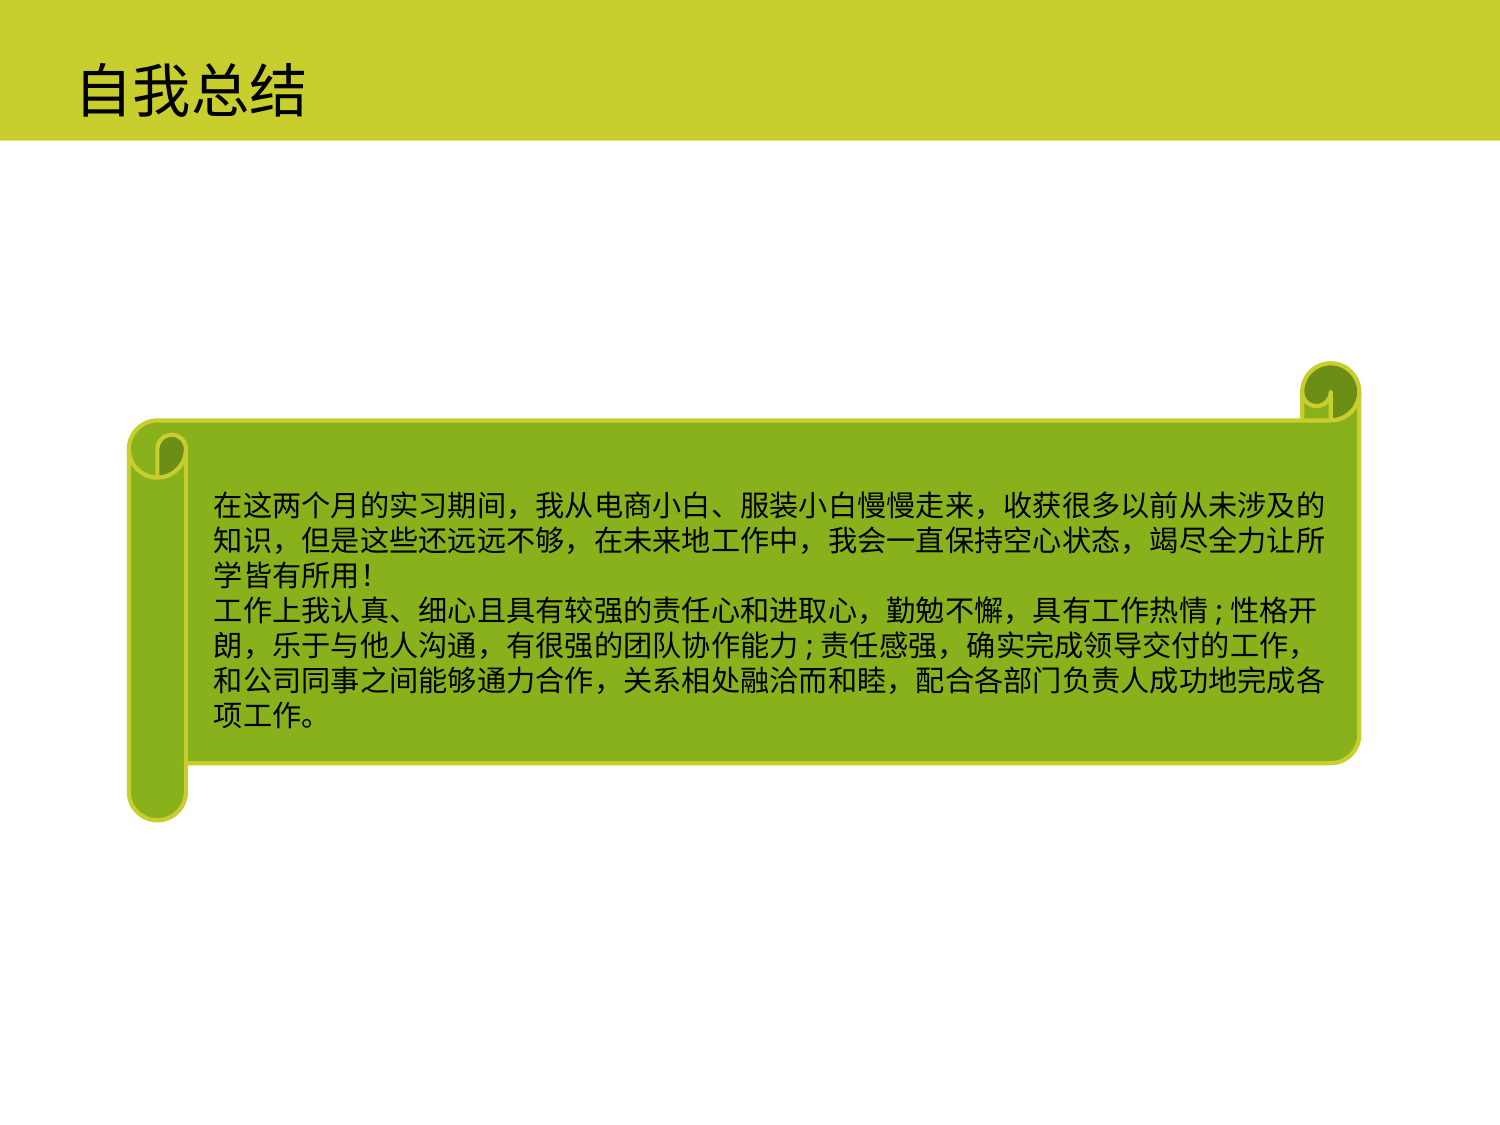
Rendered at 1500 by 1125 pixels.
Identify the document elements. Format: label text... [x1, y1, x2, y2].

text_box [0, 0, 1500, 143]
text_box 在这两个月的实习期间，我从电商小白、服装小白慢慢走来，收获很多以前从未涉及的知识，但是这些还远远不够，在未来地工作中，我会一直保持空心状态，竭尽全力让所学皆有所用！ 工作上我认真、细心且具有较强的责任心和进取心，勤勉不懈，具有工作热情;性格开朗，乐于与他人沟通，有很强的团队协作能力;责任感强，确实完成领导交付的工作，和公司同事之间能够通力合作，关系相处融洽而和睦，配合各部门负责人成功地完成各项工作。 [199, 480, 1360, 740]
text_box 自我总结 [60, 46, 323, 132]
text_box [126, 361, 1362, 823]
